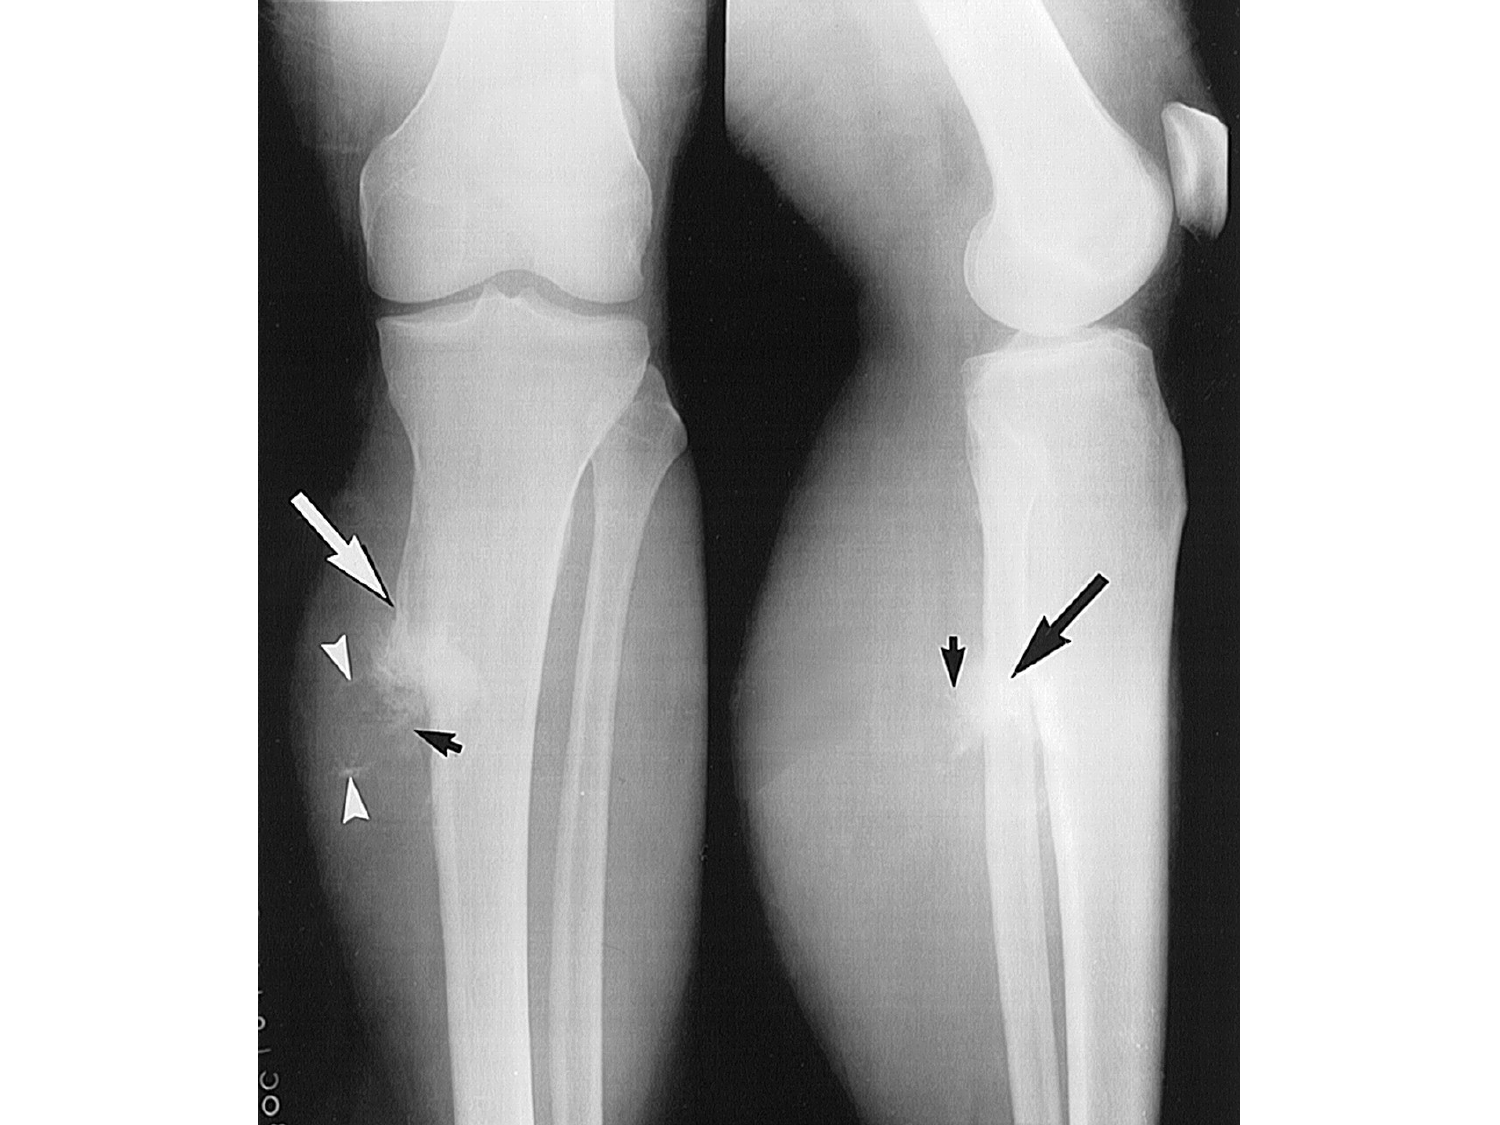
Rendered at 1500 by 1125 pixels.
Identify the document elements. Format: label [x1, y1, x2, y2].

picture [257, 0, 1241, 1125]
